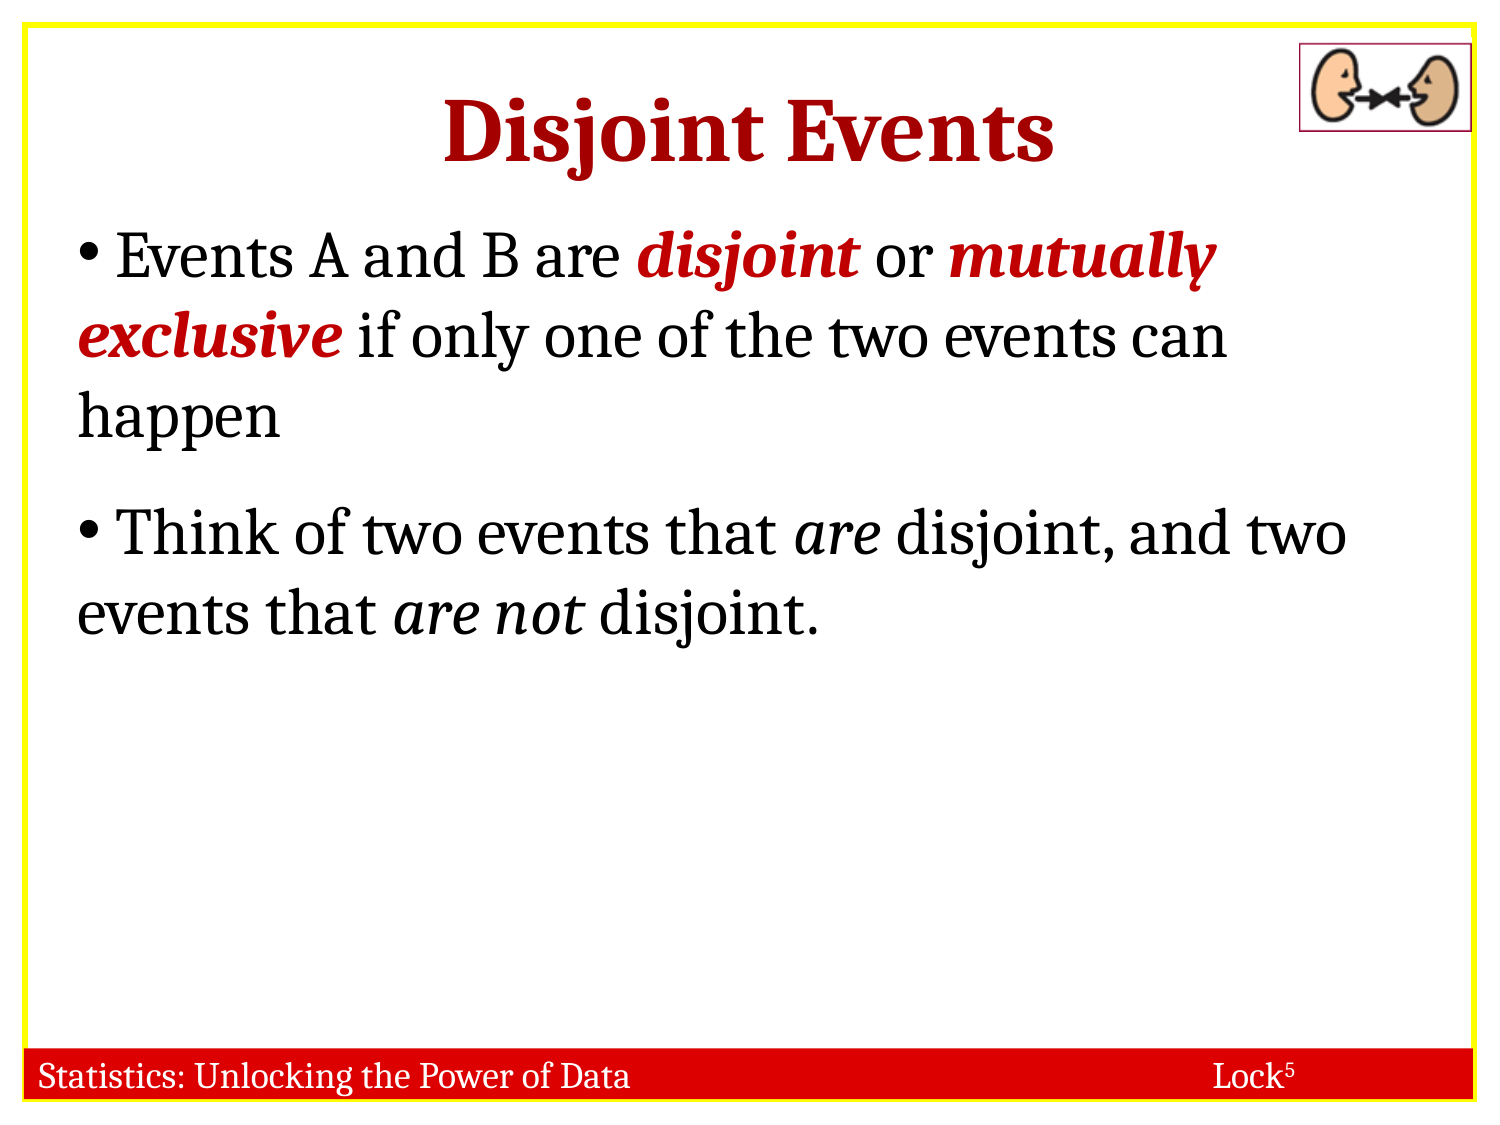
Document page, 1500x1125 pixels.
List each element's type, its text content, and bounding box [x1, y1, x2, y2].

text_box Events A and B are disjoint or mutually exclusive if only one of the two events can happen Think of two events that are disjoint, and two events that are not disjoint. [62, 203, 1438, 656]
picture [1299, 37, 1472, 132]
text_box Disjoint Events [81, 62, 1419, 203]
